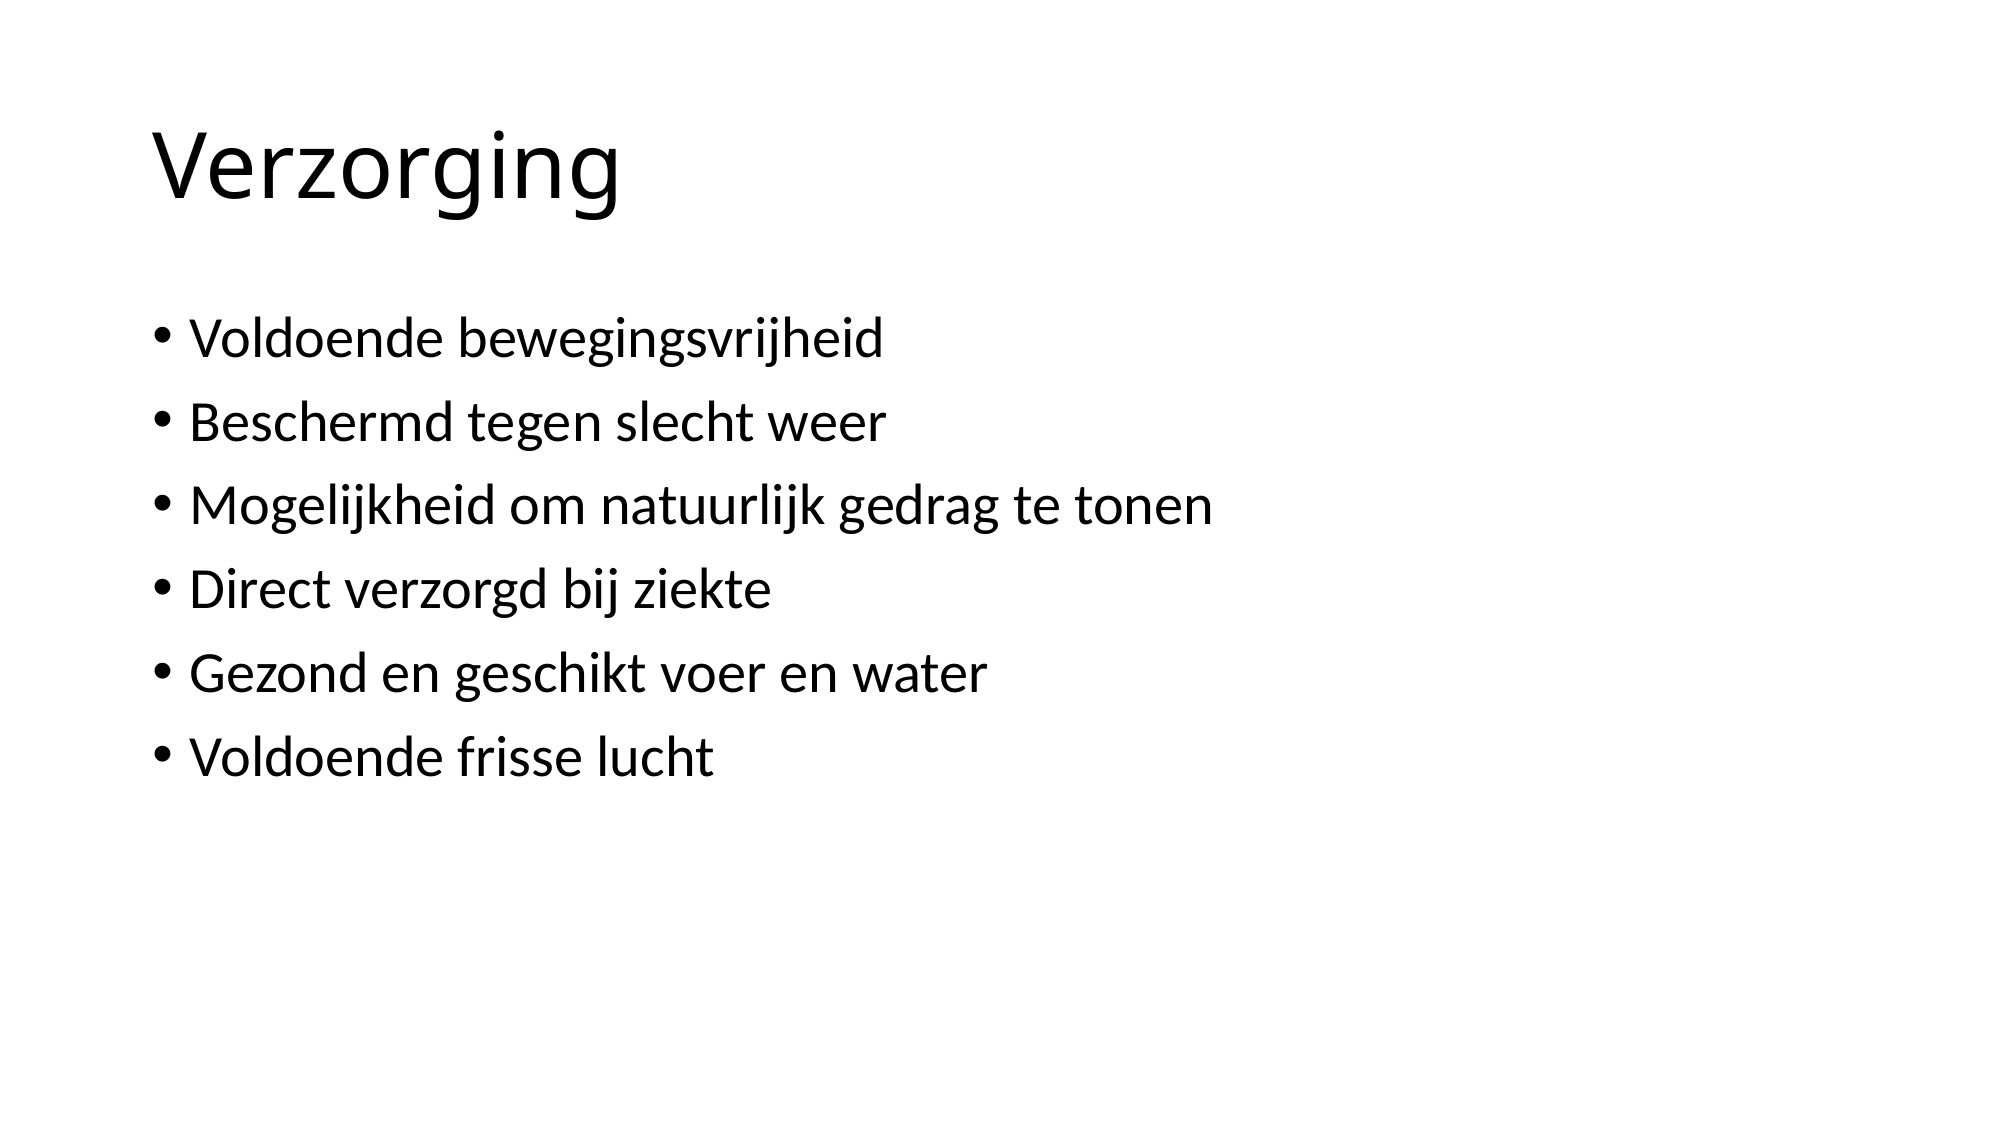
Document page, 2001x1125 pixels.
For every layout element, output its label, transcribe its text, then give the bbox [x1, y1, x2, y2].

list Voldoende bewegingsvrijheid Beschermd tegen slecht weer Mogelijkheid om natuurlijk gedrag te tonen Direct verzorgd bij ziekte Gezond en geschikt voer en water Voldoende frisse lucht [137, 299, 1863, 1014]
title Verzorging [137, 59, 1863, 278]
